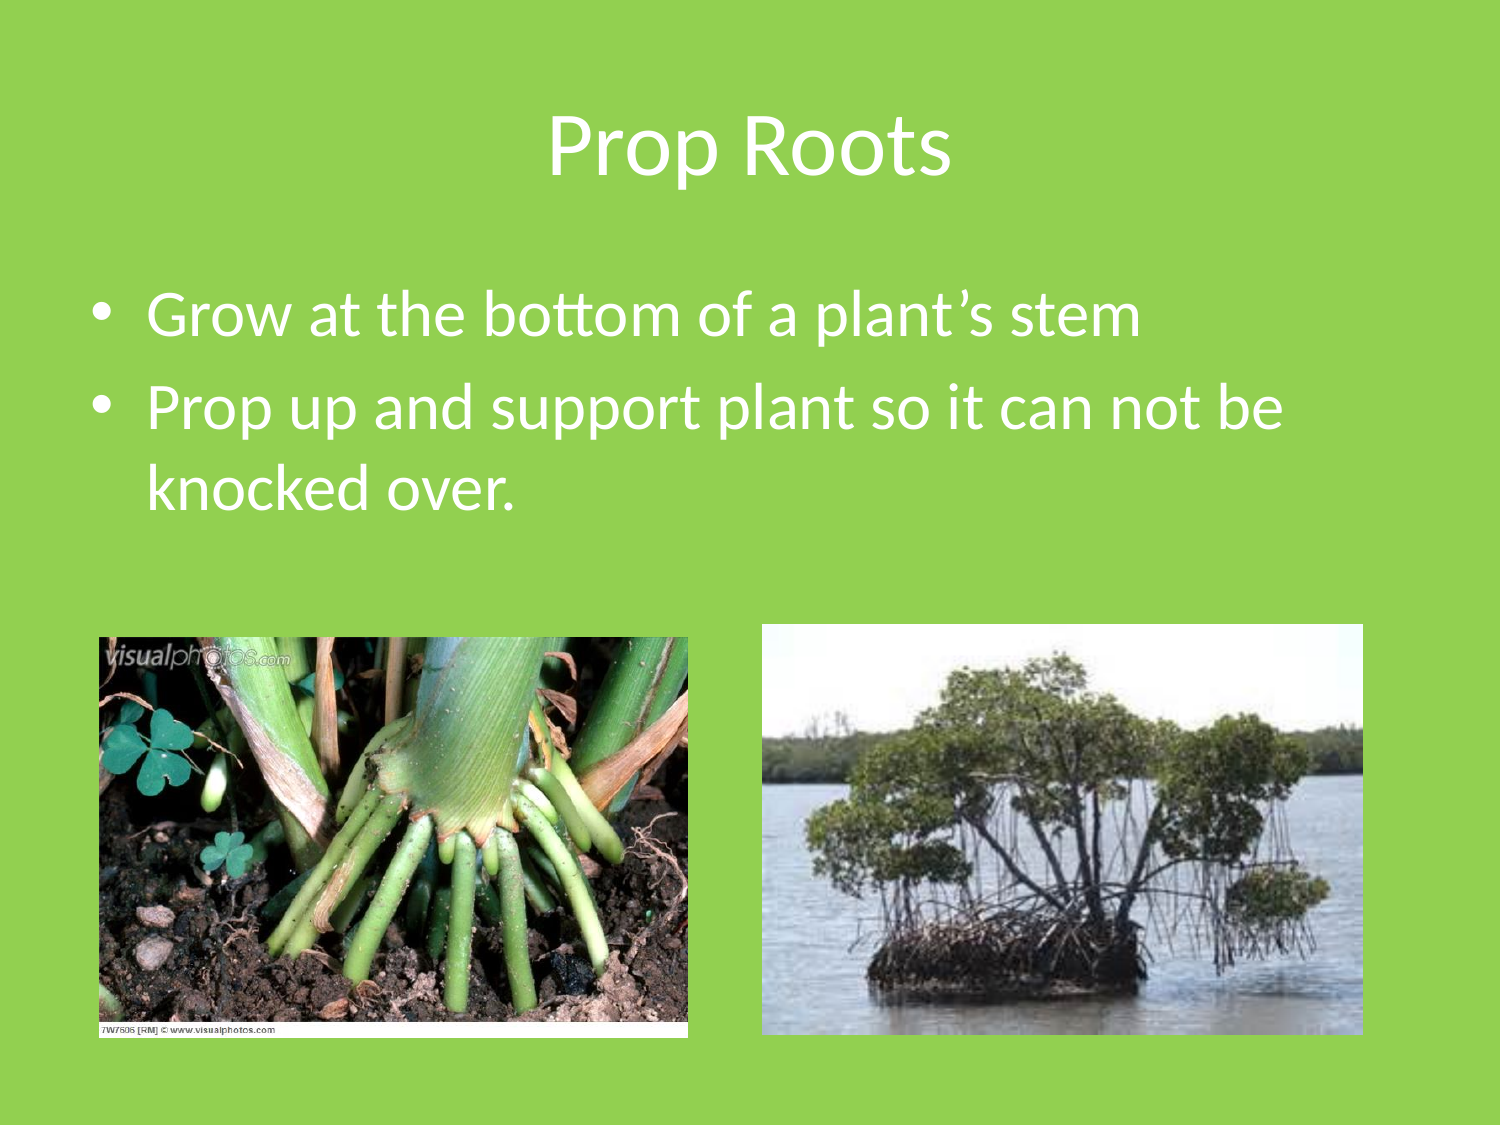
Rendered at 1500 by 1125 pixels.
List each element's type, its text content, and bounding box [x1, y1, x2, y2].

title Prop Roots [75, 45, 1425, 233]
picture [99, 637, 688, 1039]
list Grow at the bottom of a plant’s stem Prop up and support plant so it can not be knocked over. [75, 262, 1425, 588]
picture [762, 624, 1363, 1036]
